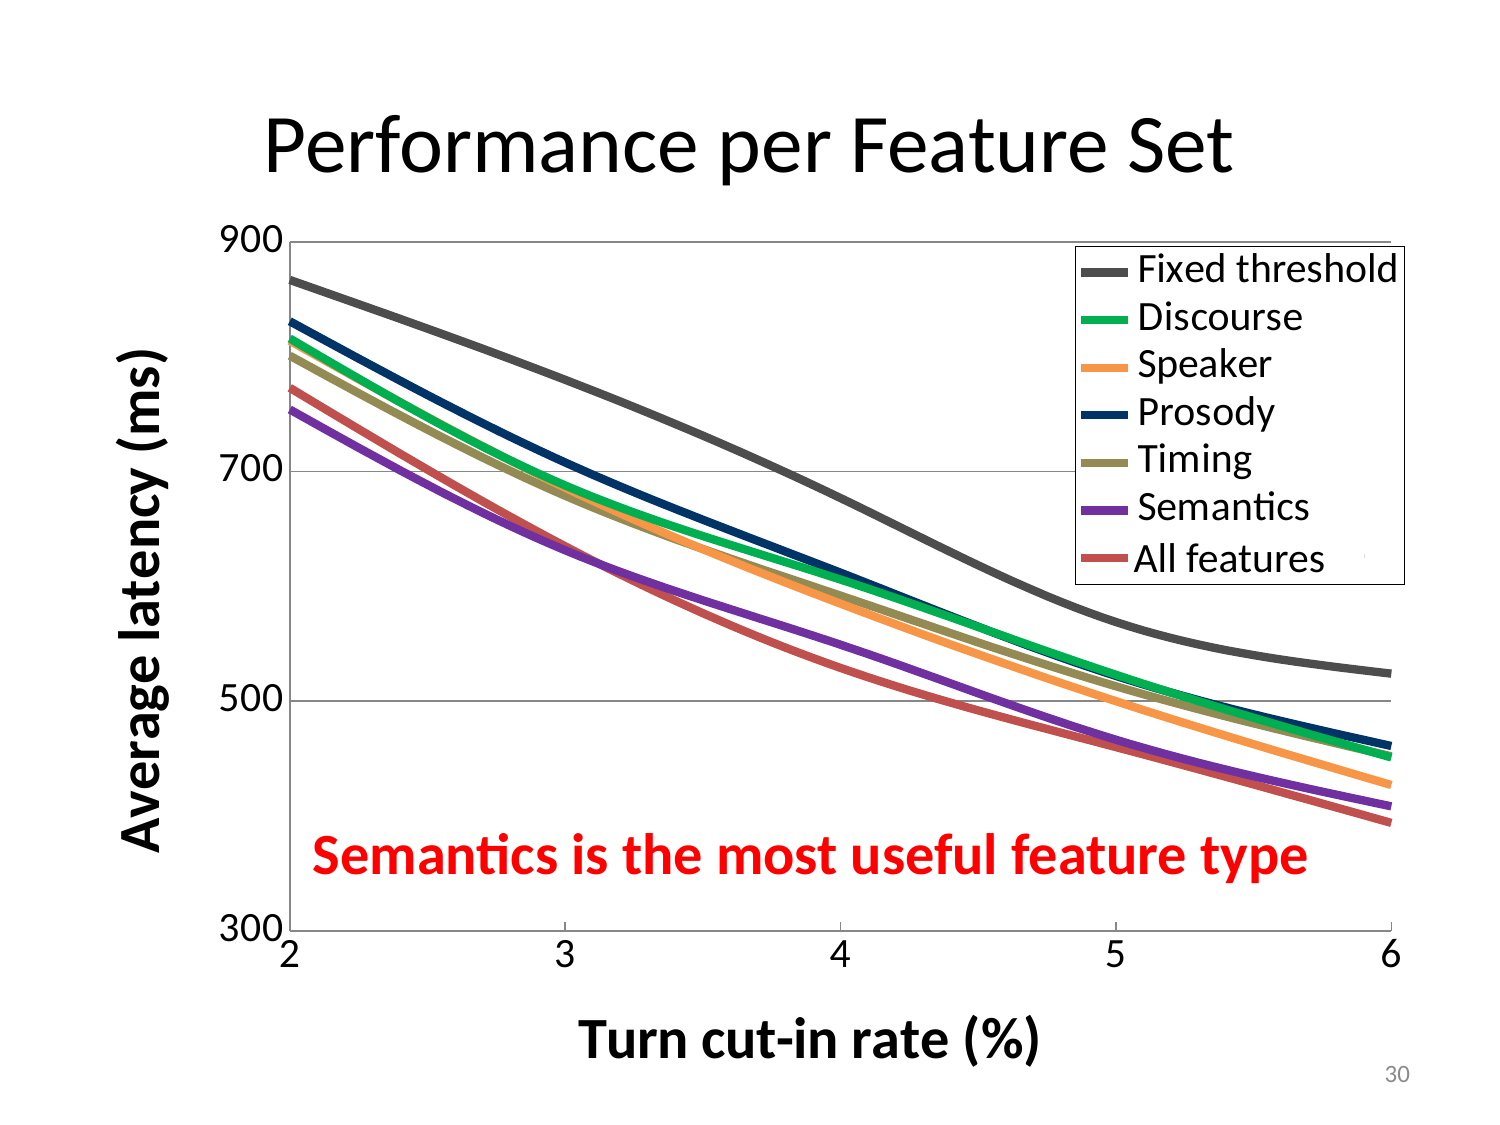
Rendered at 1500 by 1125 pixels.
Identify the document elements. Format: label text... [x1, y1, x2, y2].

title Performance per Feature Set [75, 45, 1425, 206]
chart [74, 206, 1426, 1099]
